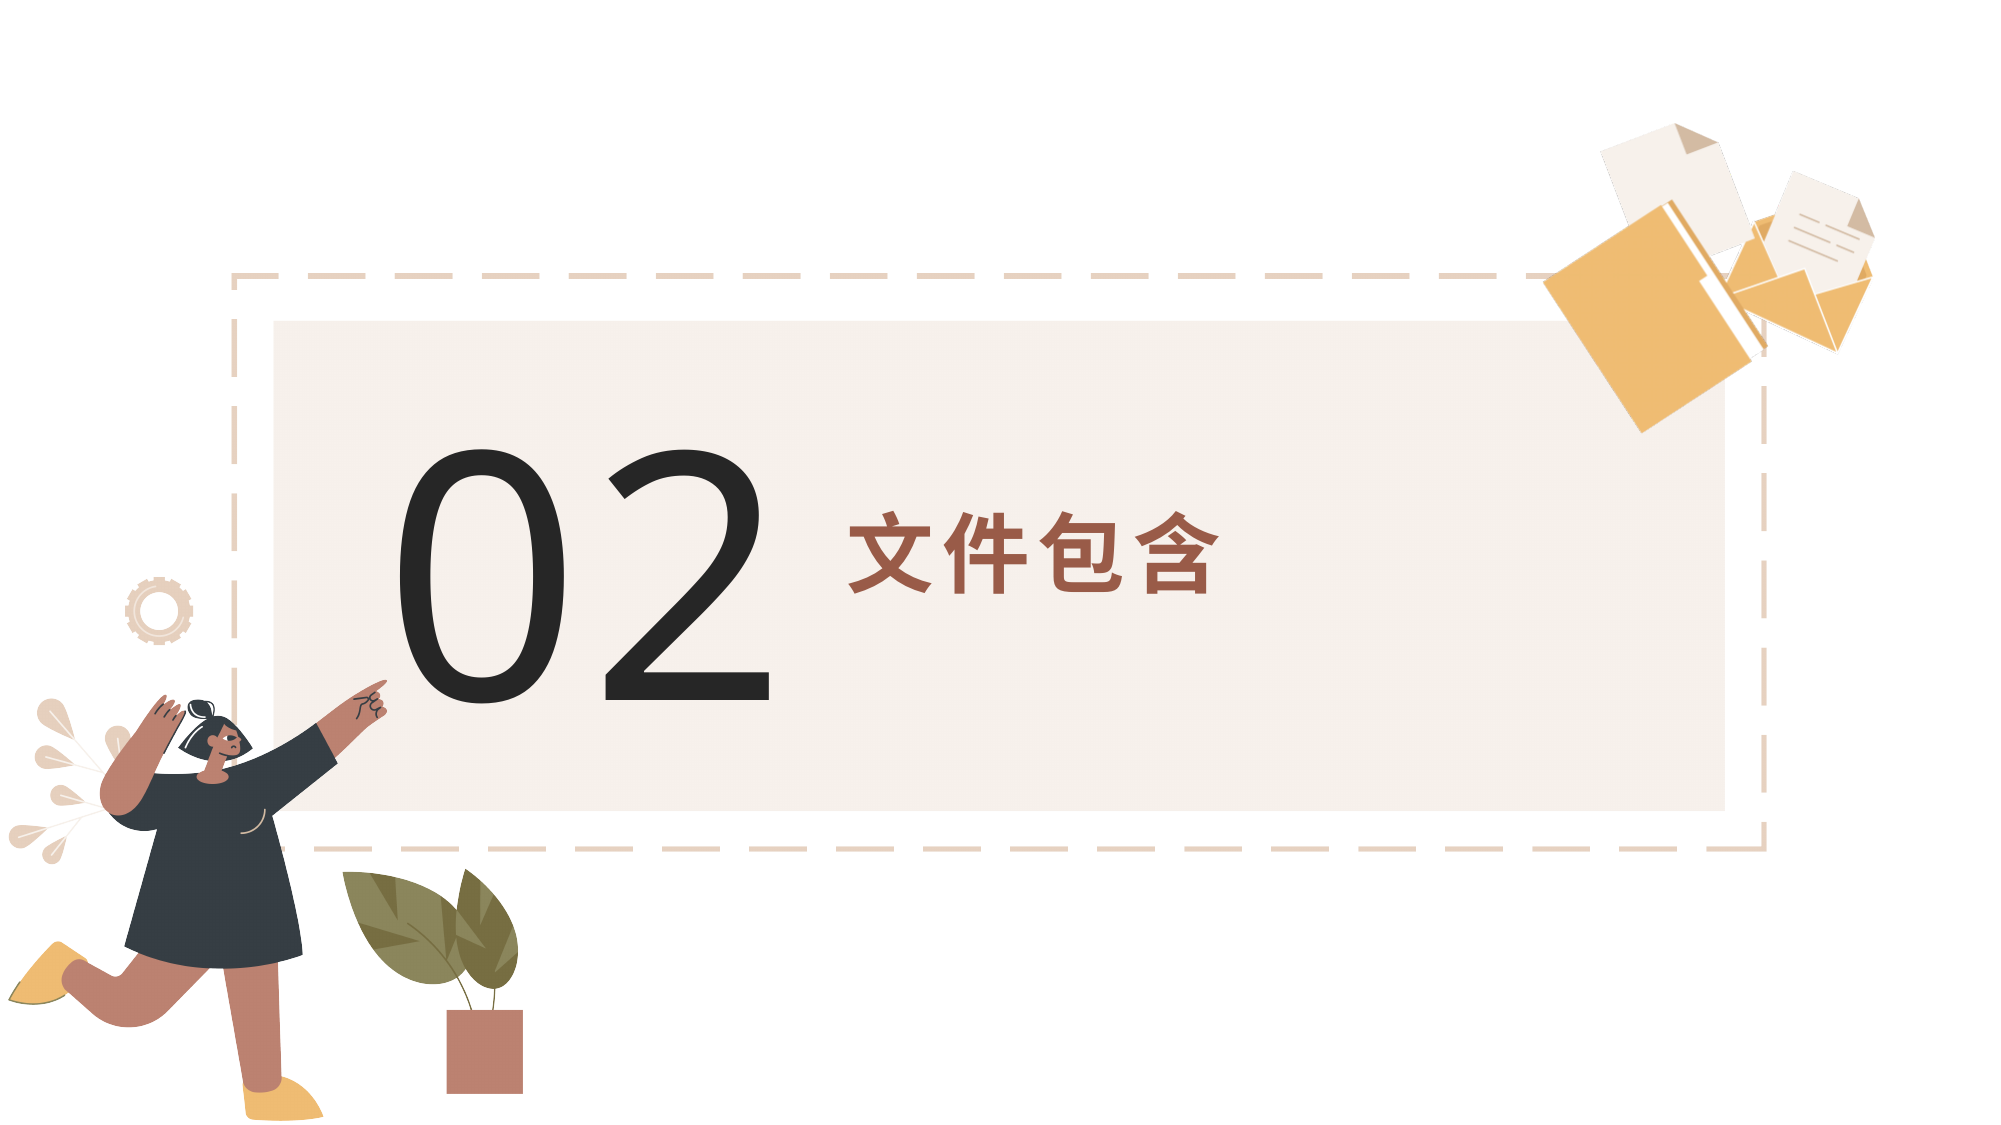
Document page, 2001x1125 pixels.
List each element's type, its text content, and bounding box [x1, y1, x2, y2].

picture [0, 0, 2001, 1125]
text_box 文件包含 [829, 485, 1699, 617]
text_box 02 [326, 300, 798, 825]
